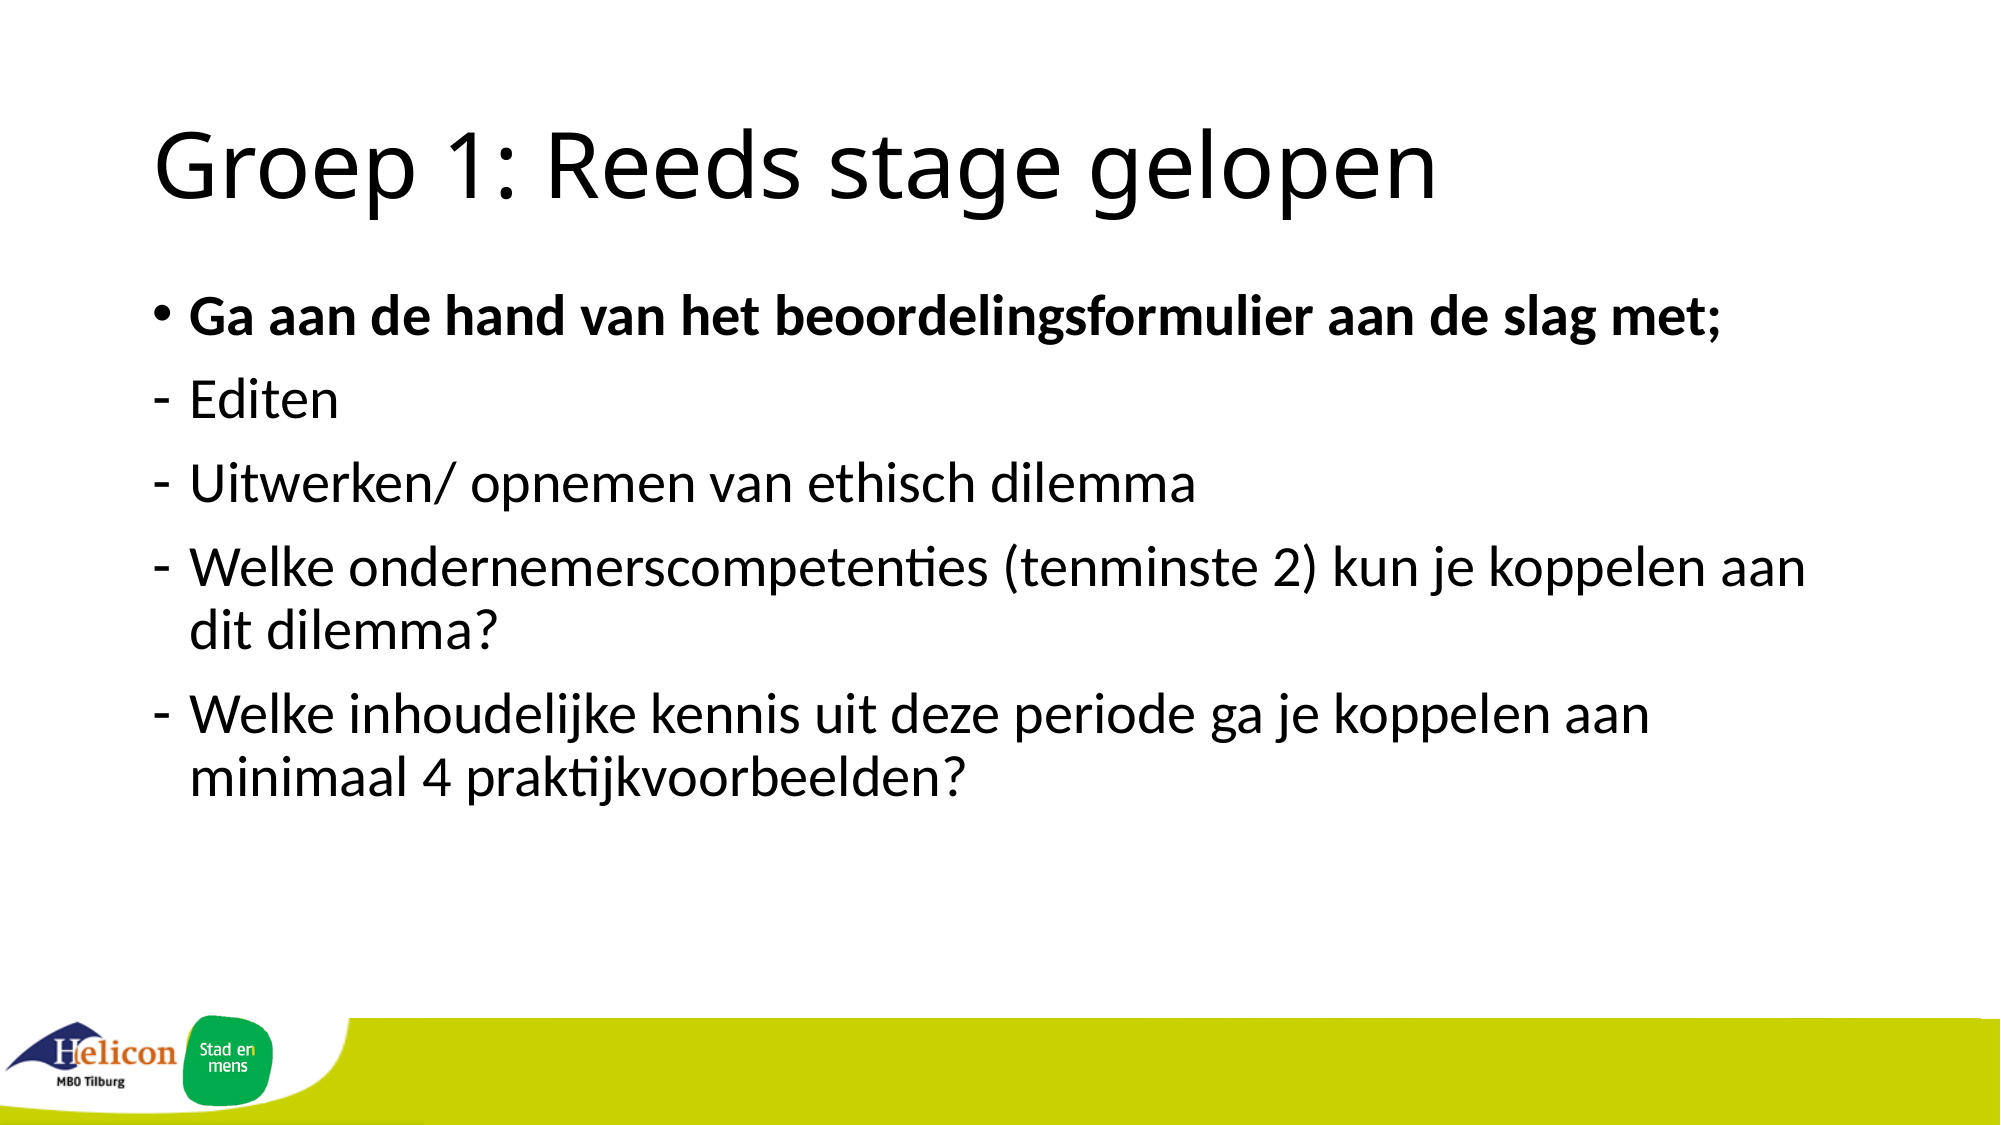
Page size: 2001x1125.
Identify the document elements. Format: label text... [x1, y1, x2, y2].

title Groep 1: Reeds stage gelopen [137, 59, 1863, 277]
list Ga aan de hand van het beoordelingsformulier aan de slag met; Editen Uitwerken/ opnemen van ethisch dilemma Welke ondernemerscompetenties (tenminste 2) kun je koppelen aan dit dilemma? Welke inhoudelijke kennis uit deze periode ga je koppelen aan minimaal 4 praktijkvoorbeelden? [137, 277, 1863, 992]
picture [0, 1013, 424, 1125]
